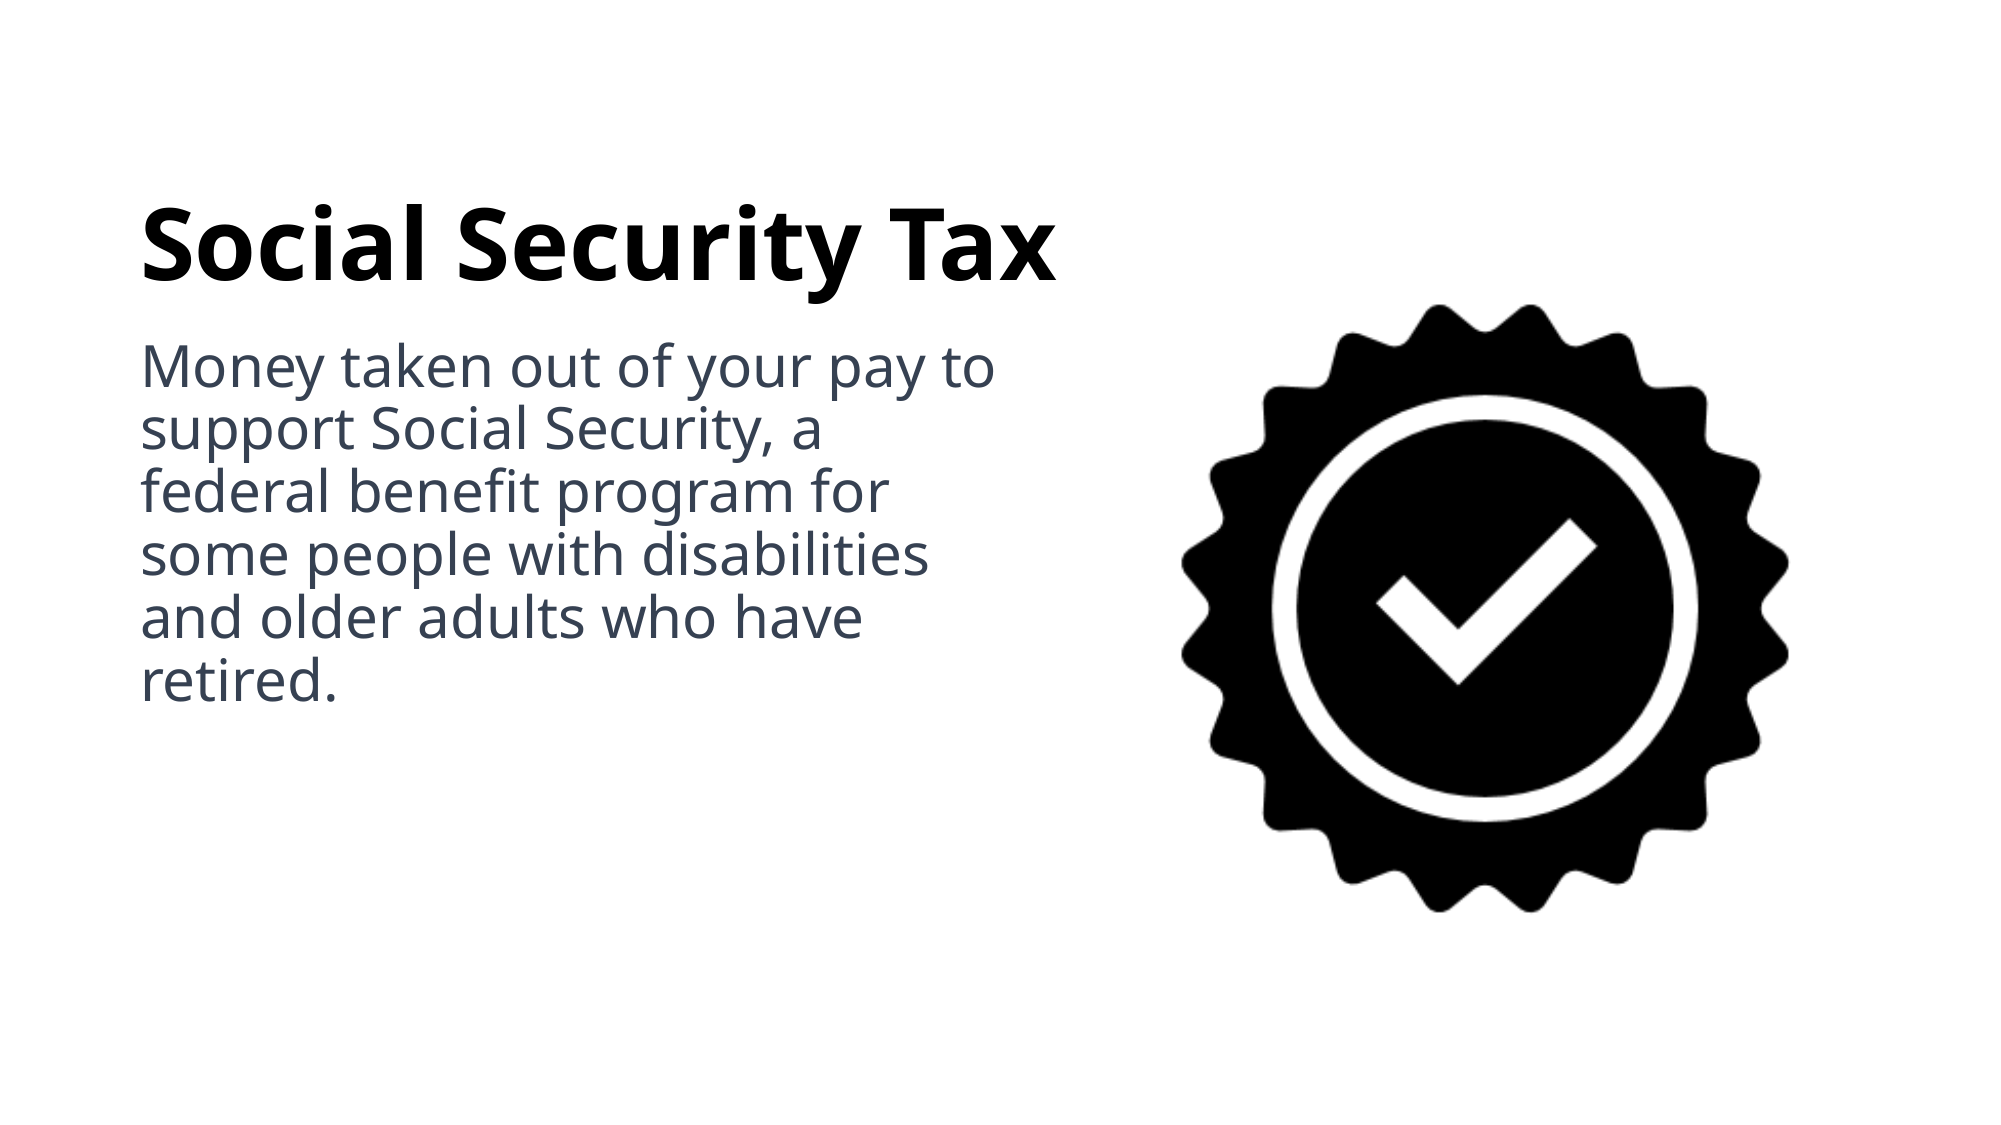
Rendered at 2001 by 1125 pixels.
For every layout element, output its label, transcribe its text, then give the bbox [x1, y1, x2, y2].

picture [1091, 215, 1879, 1003]
list Money taken out of your pay to support Social Security, a federal benefit program for some people with disabilities and older adults who have retired. [124, 329, 1029, 1043]
title Social Security Tax [124, 186, 1963, 442]
